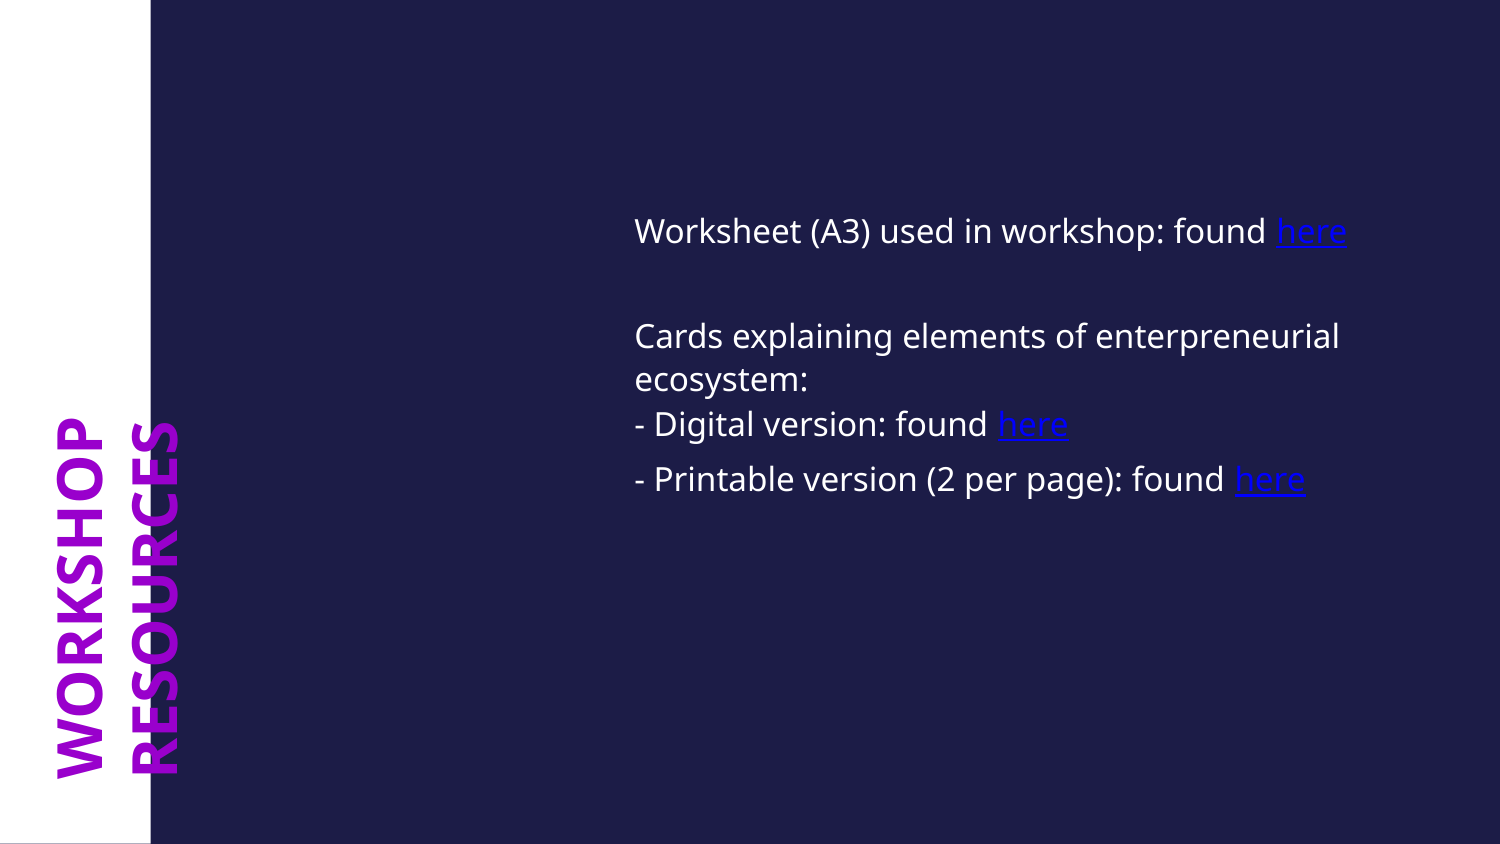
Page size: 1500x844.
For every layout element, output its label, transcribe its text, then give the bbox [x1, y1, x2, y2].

list Worksheet (A3) used in workshop: found here Cards explaining elements of enterpreneurial ecosystem: - Digital version: found here - Printable version (2 per page): found here [619, 198, 1393, 762]
title WORKSHOP RESOURCES [32, 52, 128, 795]
